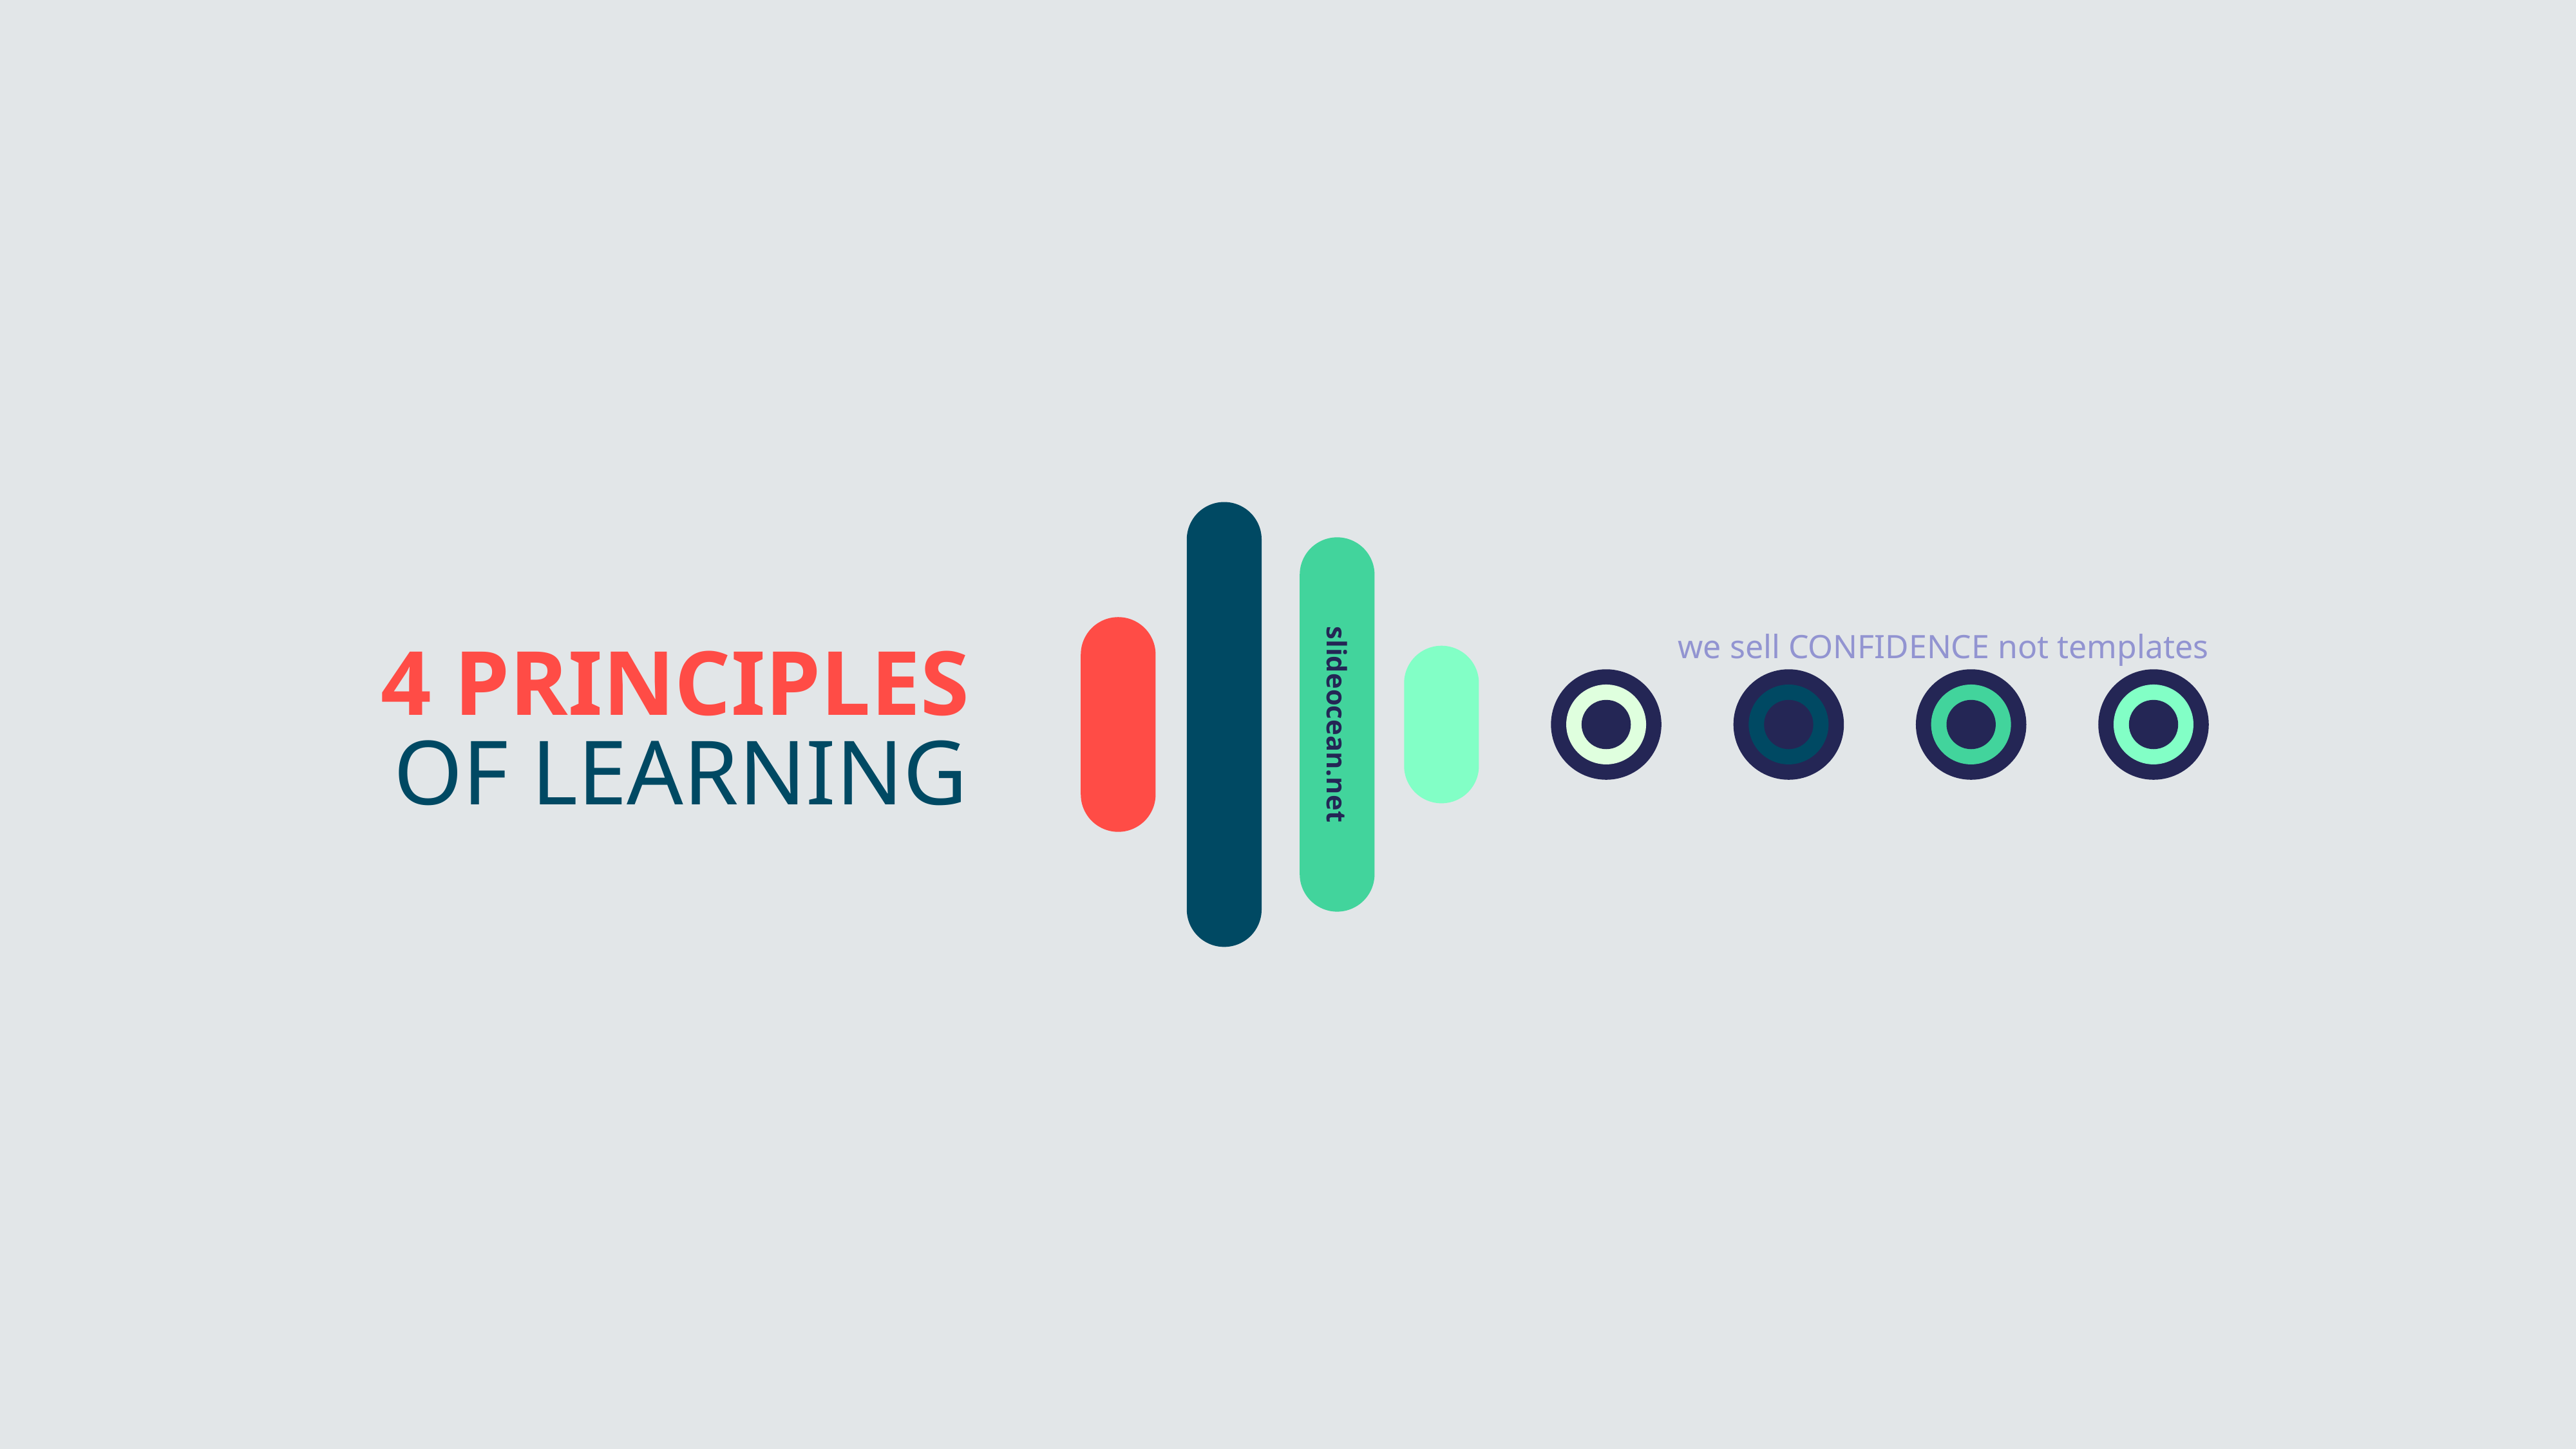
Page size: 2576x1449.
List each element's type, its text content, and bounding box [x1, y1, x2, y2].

text_box we sell CONFIDENCE not templates [1668, 621, 2219, 670]
text_box OF LEARNING [384, 738, 978, 827]
text_box [1186, 500, 1263, 948]
text_box 4 PRINCIPLES [371, 621, 980, 738]
text_box [1298, 536, 1376, 913]
text_box [1403, 645, 1481, 804]
text_box [1565, 683, 1647, 766]
text_box [1549, 668, 1663, 781]
text_box [1930, 683, 2012, 766]
text_box [1732, 670, 1845, 781]
text_box [1079, 616, 1157, 833]
text_box [1915, 670, 2028, 781]
text_box [1747, 683, 1830, 766]
text_box [2112, 683, 2195, 766]
text_box [1763, 699, 1815, 750]
text_box [1580, 699, 1632, 750]
text_box [2097, 670, 2210, 781]
text_box slideocean.net [1316, 616, 1359, 833]
text_box [2128, 699, 2179, 750]
text_box [1945, 699, 1997, 750]
